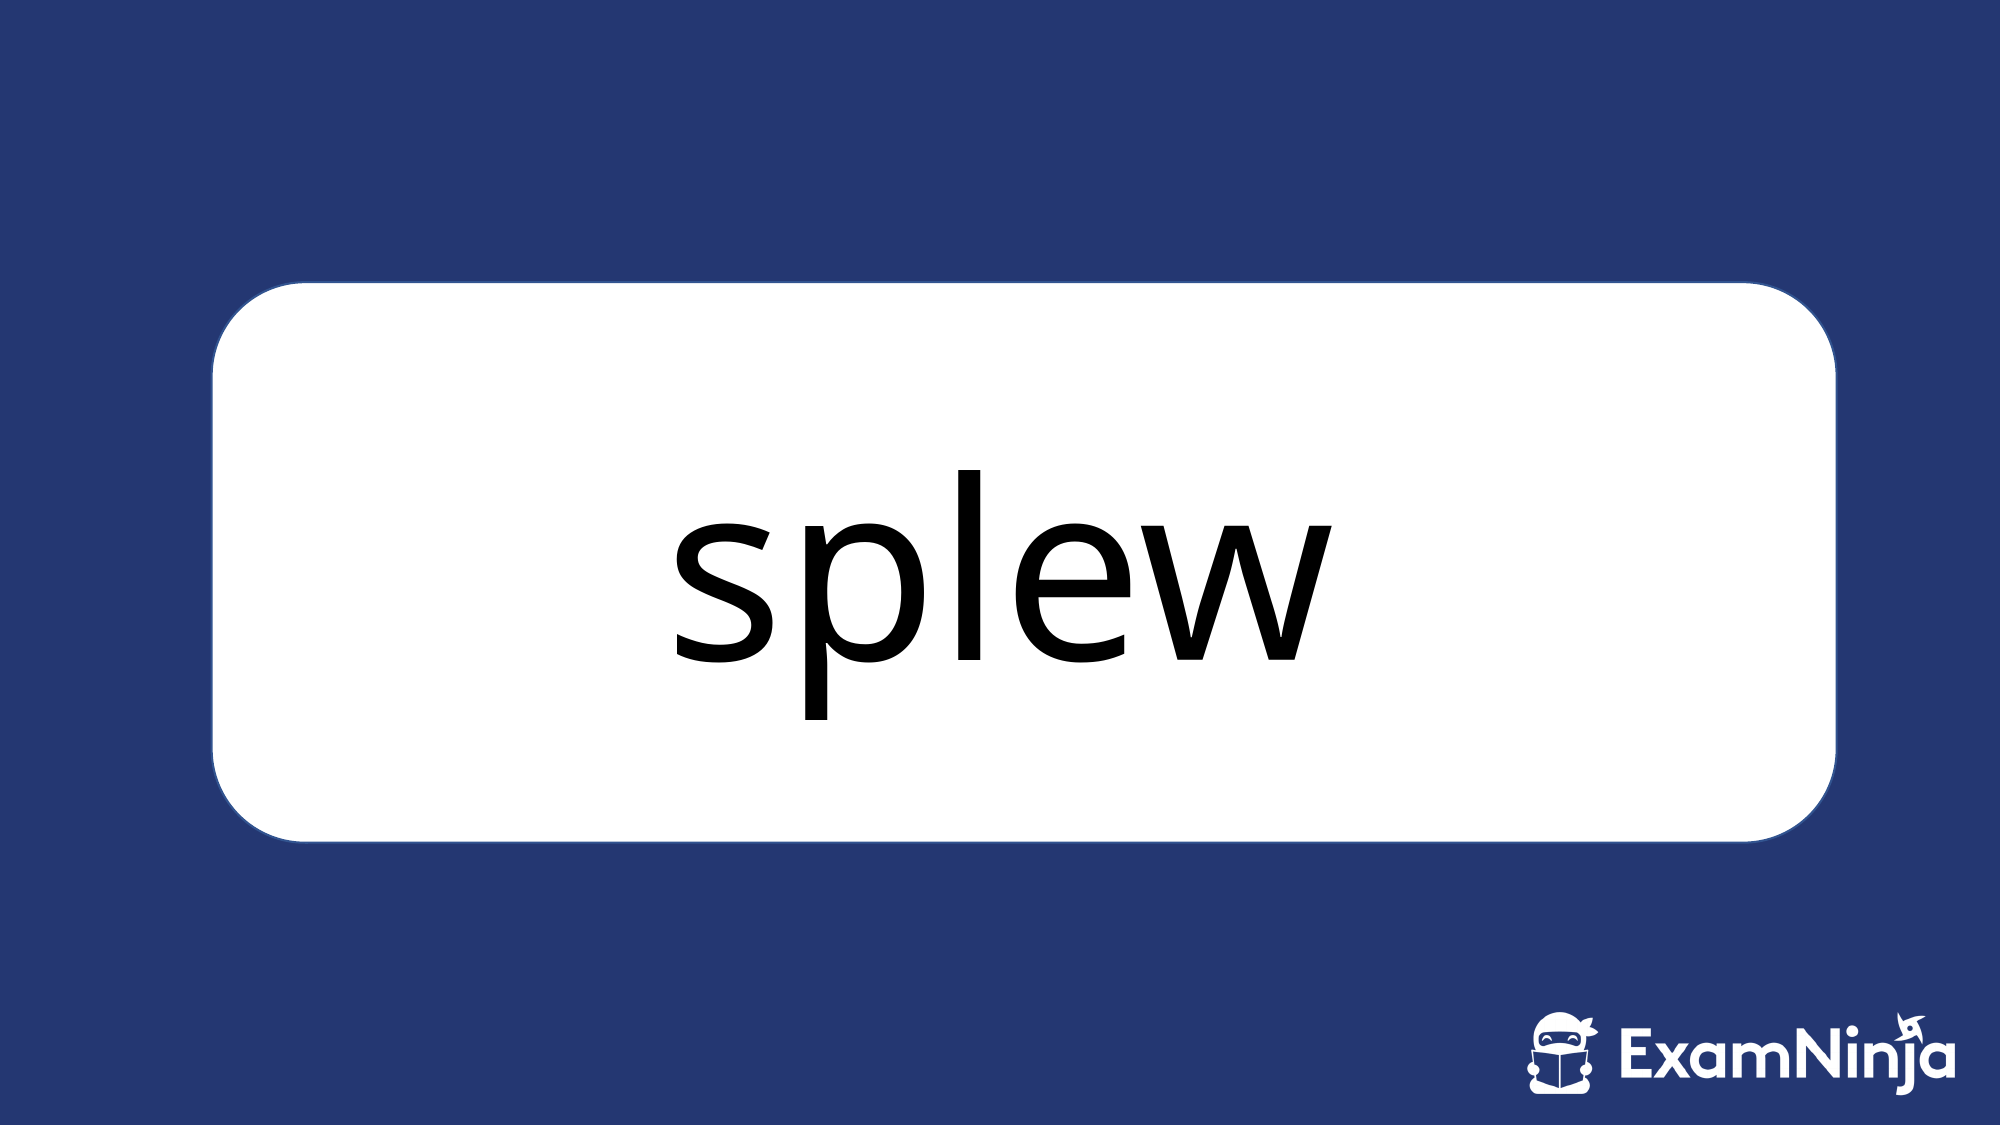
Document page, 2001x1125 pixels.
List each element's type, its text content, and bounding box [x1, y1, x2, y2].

picture [1501, 1003, 1979, 1102]
text_box [210, 281, 1838, 403]
text_box [210, 719, 1838, 844]
text_box splew [143, 403, 1857, 719]
